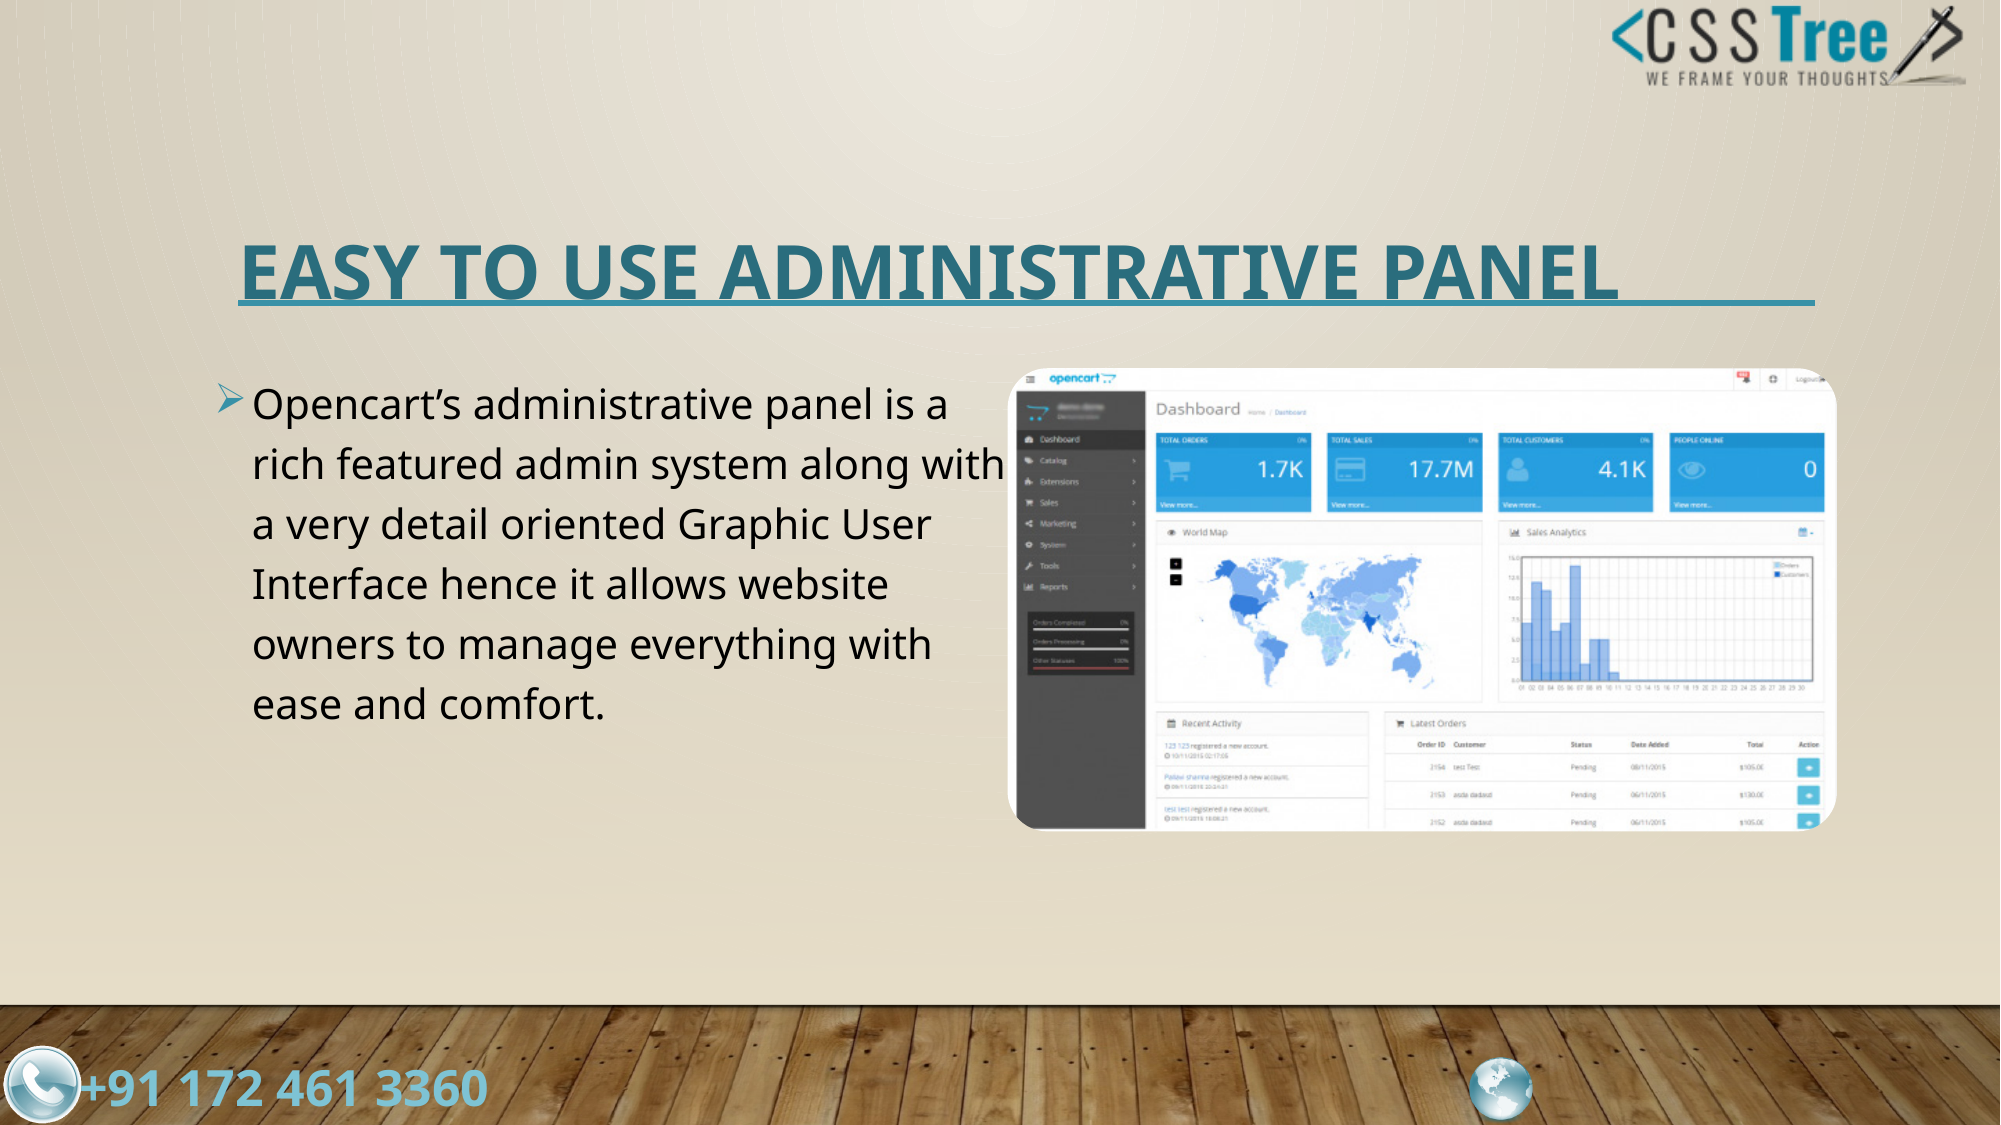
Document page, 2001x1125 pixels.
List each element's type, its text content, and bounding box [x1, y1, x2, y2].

picture [1007, 368, 1838, 832]
text_box +91 172 461 3360 [85, 1049, 504, 1124]
picture [0, 1005, 2000, 1125]
list Opencart’s administrative panel is a rich featured admin system along with a very detail oriented Graphic User Interface hence it allows website owners to manage everything with ease and comfort. [199, 360, 1025, 982]
text_box http://css-tree.com/ [1502, 1049, 2000, 1125]
title Easy to use Administrative Panel [201, 220, 1878, 363]
picture [1606, 0, 1975, 95]
